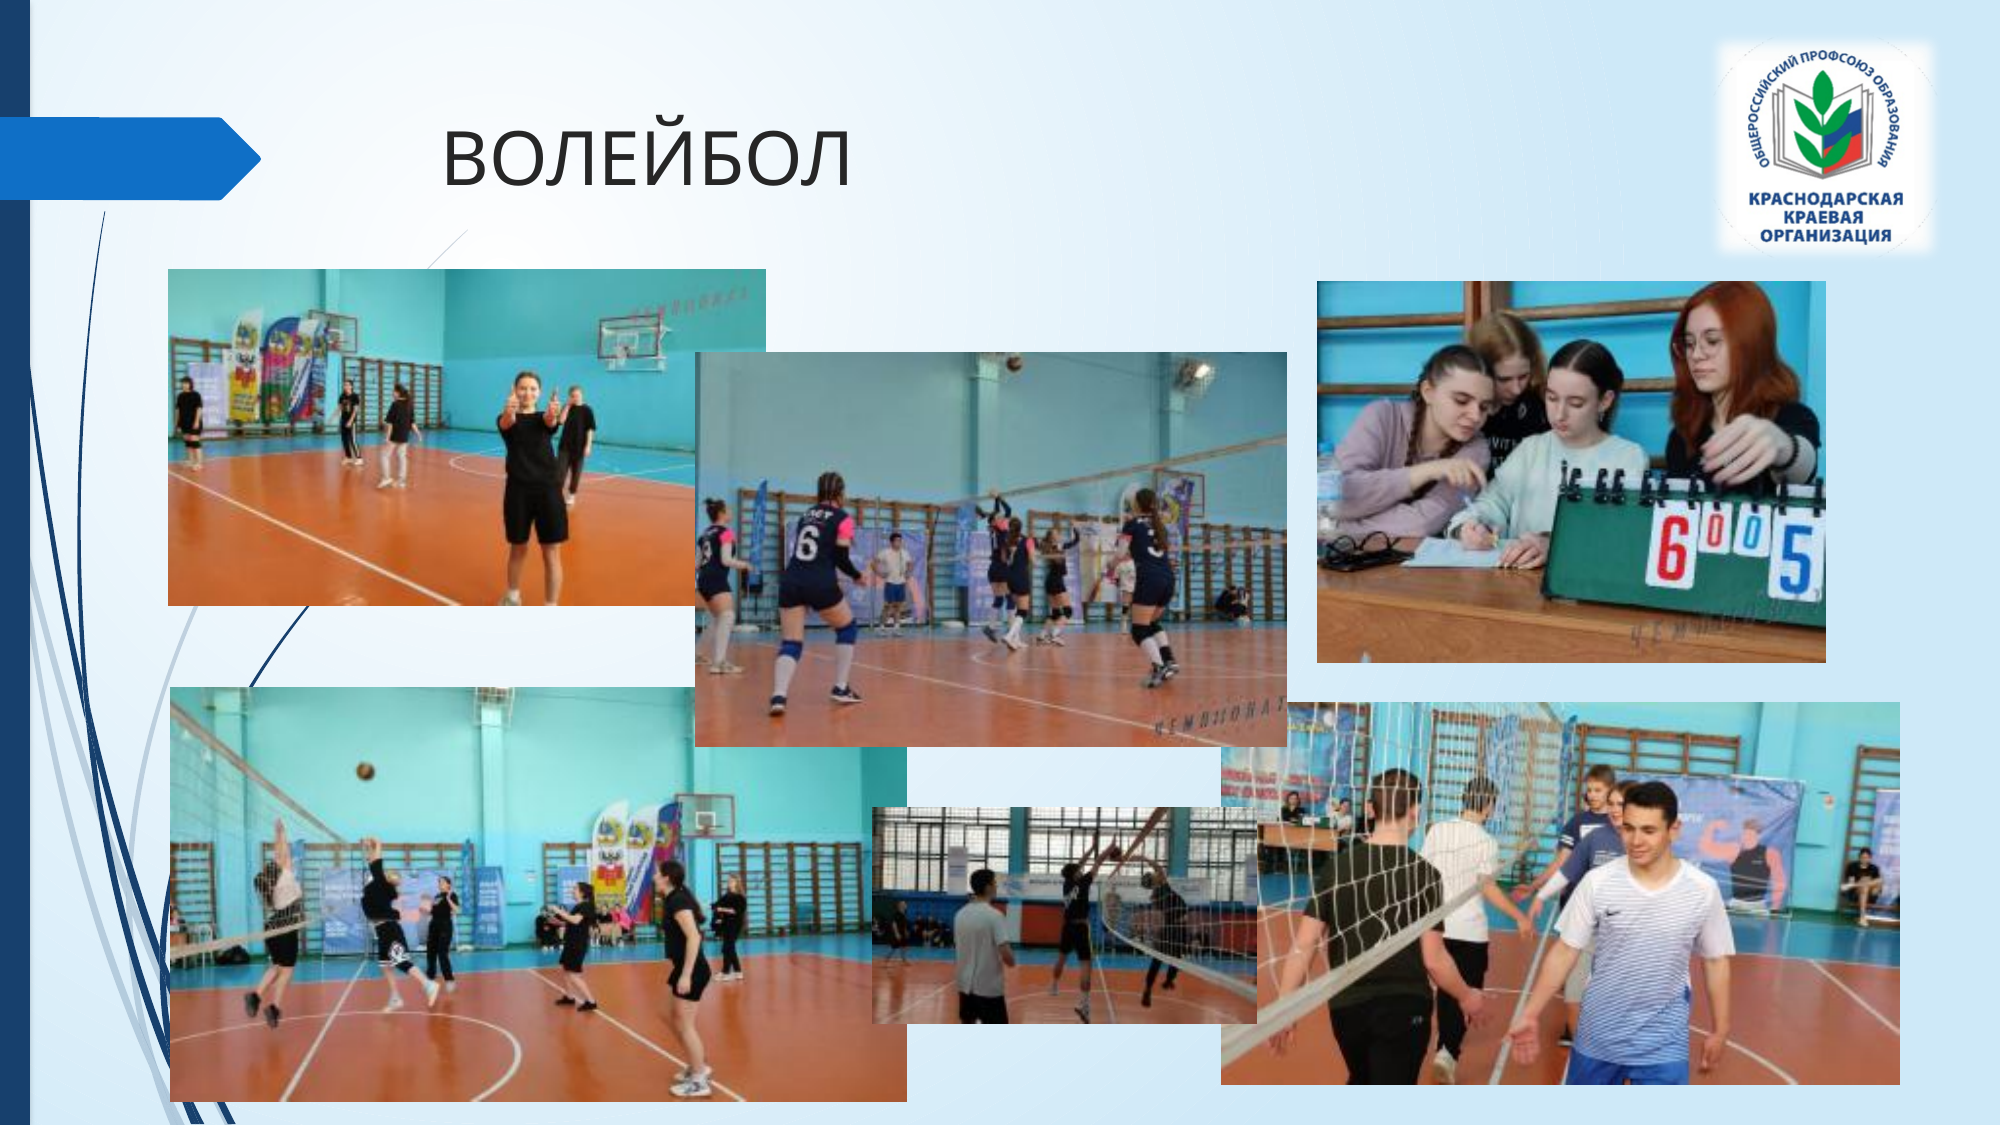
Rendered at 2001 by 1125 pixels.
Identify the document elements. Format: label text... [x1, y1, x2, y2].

picture [1317, 281, 1826, 663]
title ВОЛЕЙБОЛ [425, 102, 1888, 313]
picture [167, 269, 1901, 1103]
picture [1702, 26, 1949, 269]
